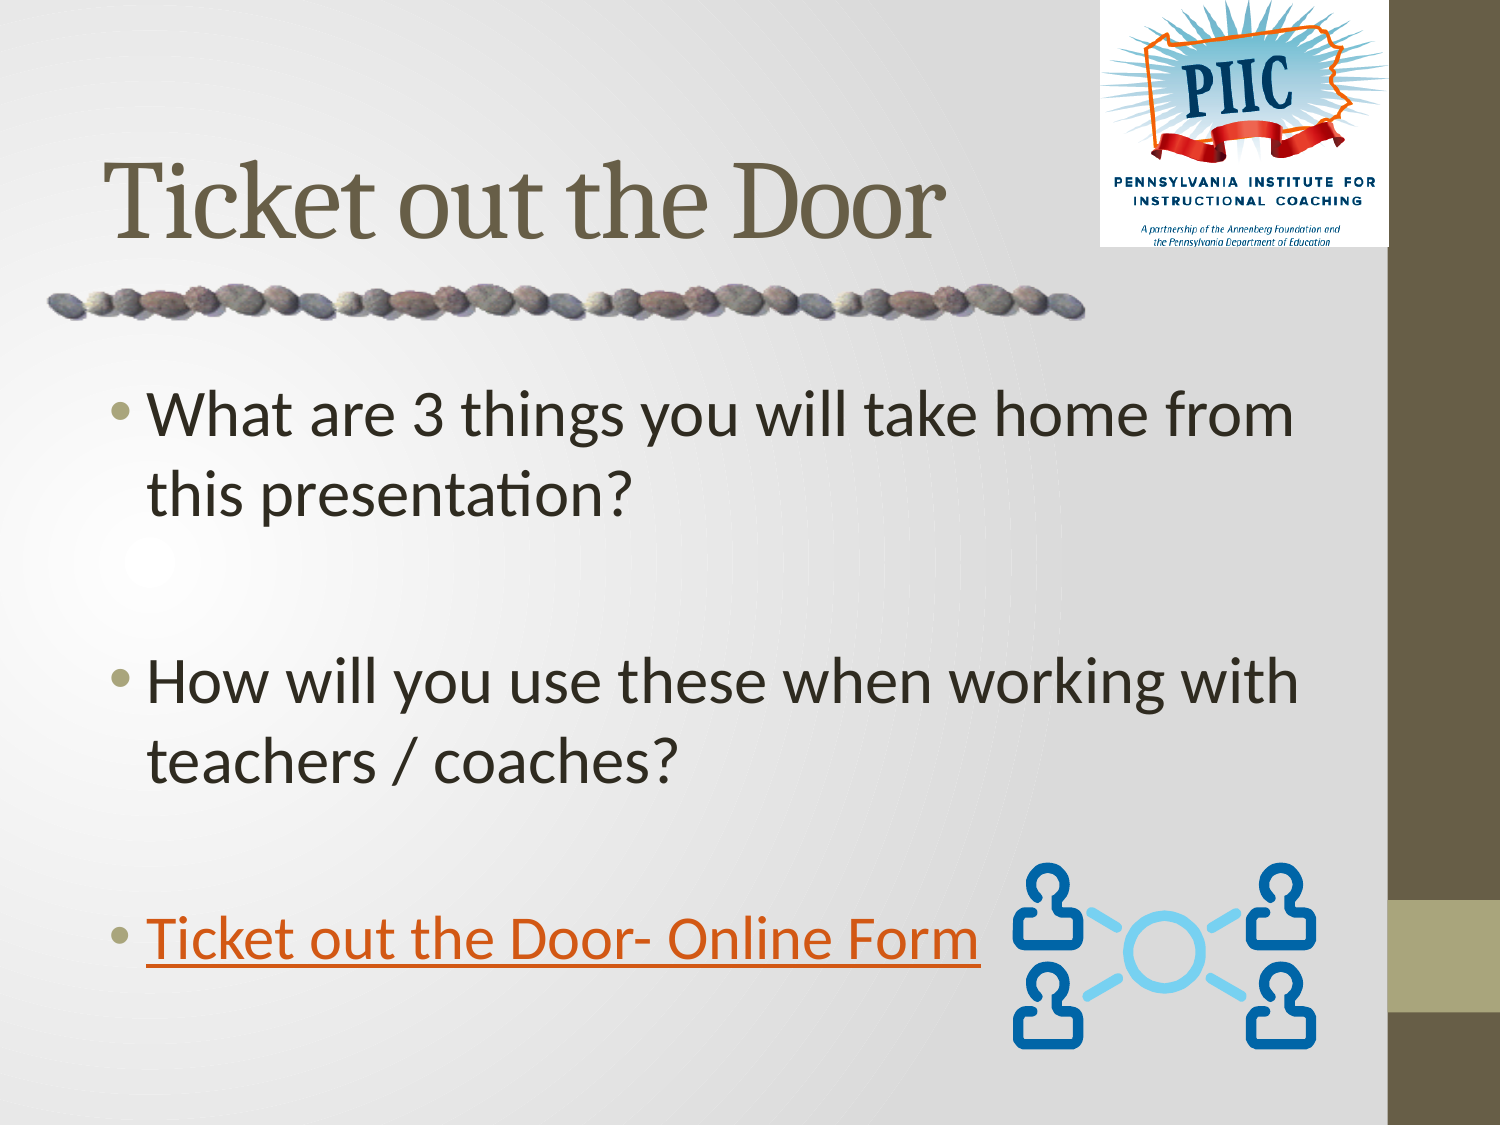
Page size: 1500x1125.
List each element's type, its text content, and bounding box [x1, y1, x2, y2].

title Ticket out the Door [87, 99, 1338, 288]
picture [1011, 861, 1317, 1050]
picture [1099, 0, 1390, 248]
list What are 3 things you will take home from this presentation? How will you use these when working with teachers / coaches? Ticket out the Door- Online Form [75, 362, 1325, 1050]
picture [36, 278, 1101, 327]
